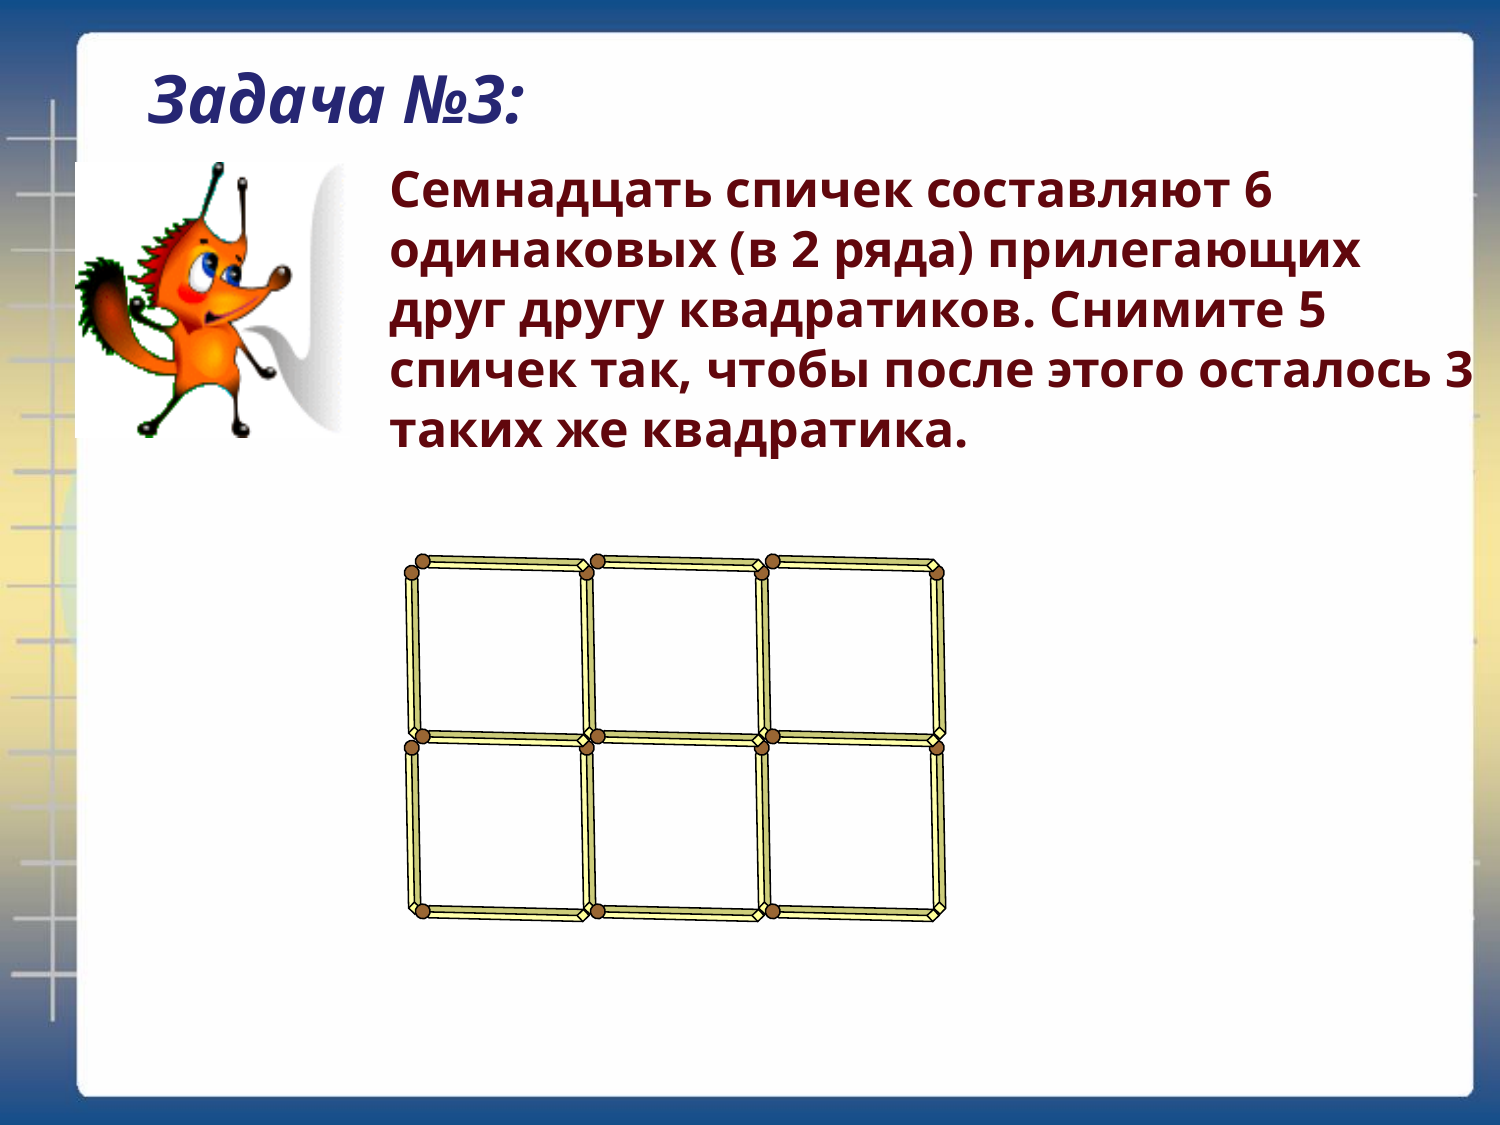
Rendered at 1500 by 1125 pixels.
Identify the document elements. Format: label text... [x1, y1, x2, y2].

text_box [525, 763, 651, 889]
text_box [525, 588, 651, 714]
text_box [438, 850, 564, 977]
text_box Задача №3: [133, 49, 540, 145]
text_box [438, 500, 564, 627]
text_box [350, 588, 477, 714]
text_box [350, 763, 477, 889]
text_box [613, 850, 739, 977]
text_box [700, 763, 827, 889]
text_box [788, 850, 914, 977]
picture [0, 0, 1500, 1125]
text_box Семнадцать спичек составляют 6 одинаковых (в 2 ряда) прилегающих друг другу квадратиков. Снимите 5 спичек так, чтобы после этого осталось 3 таких же квадратика. [374, 149, 1500, 465]
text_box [788, 500, 914, 627]
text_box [700, 588, 827, 714]
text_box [788, 675, 914, 801]
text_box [875, 763, 1002, 889]
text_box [875, 588, 1002, 714]
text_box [438, 675, 564, 801]
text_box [613, 500, 739, 627]
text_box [613, 675, 739, 801]
